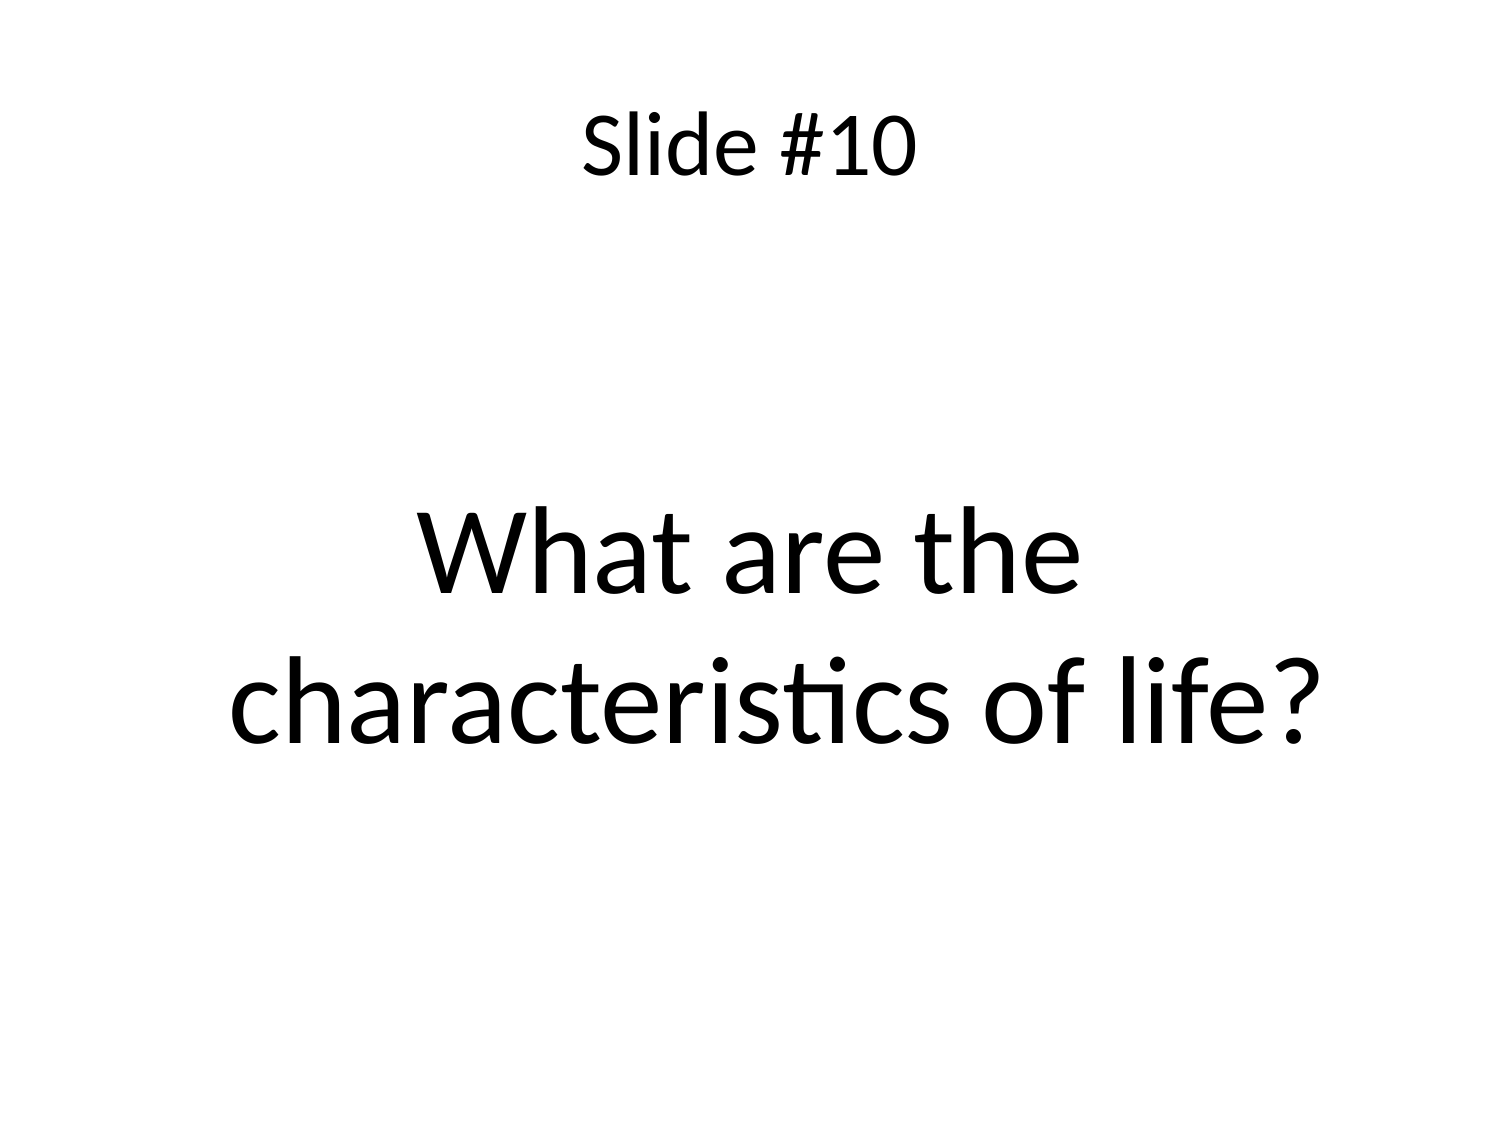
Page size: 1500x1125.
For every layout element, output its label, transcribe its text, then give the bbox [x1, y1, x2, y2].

list What are the characteristics of life? [75, 262, 1425, 1005]
title Slide #10 [75, 45, 1425, 233]
